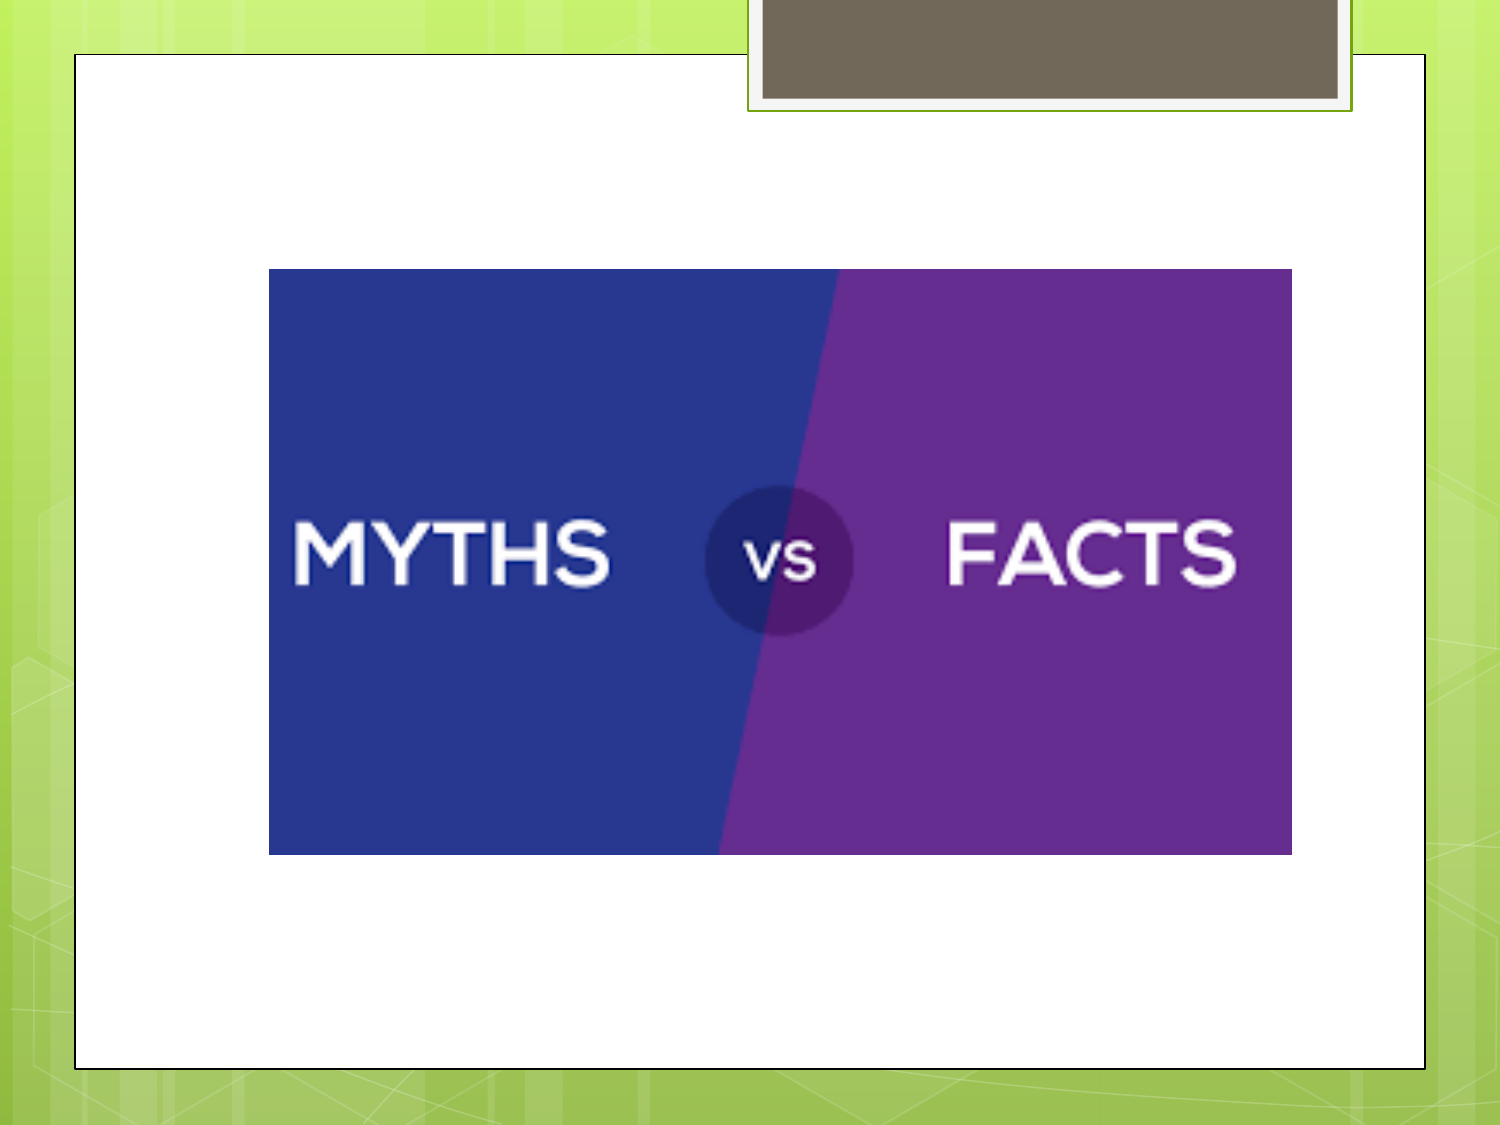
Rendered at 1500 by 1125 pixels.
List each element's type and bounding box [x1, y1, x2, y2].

picture [268, 269, 1292, 856]
